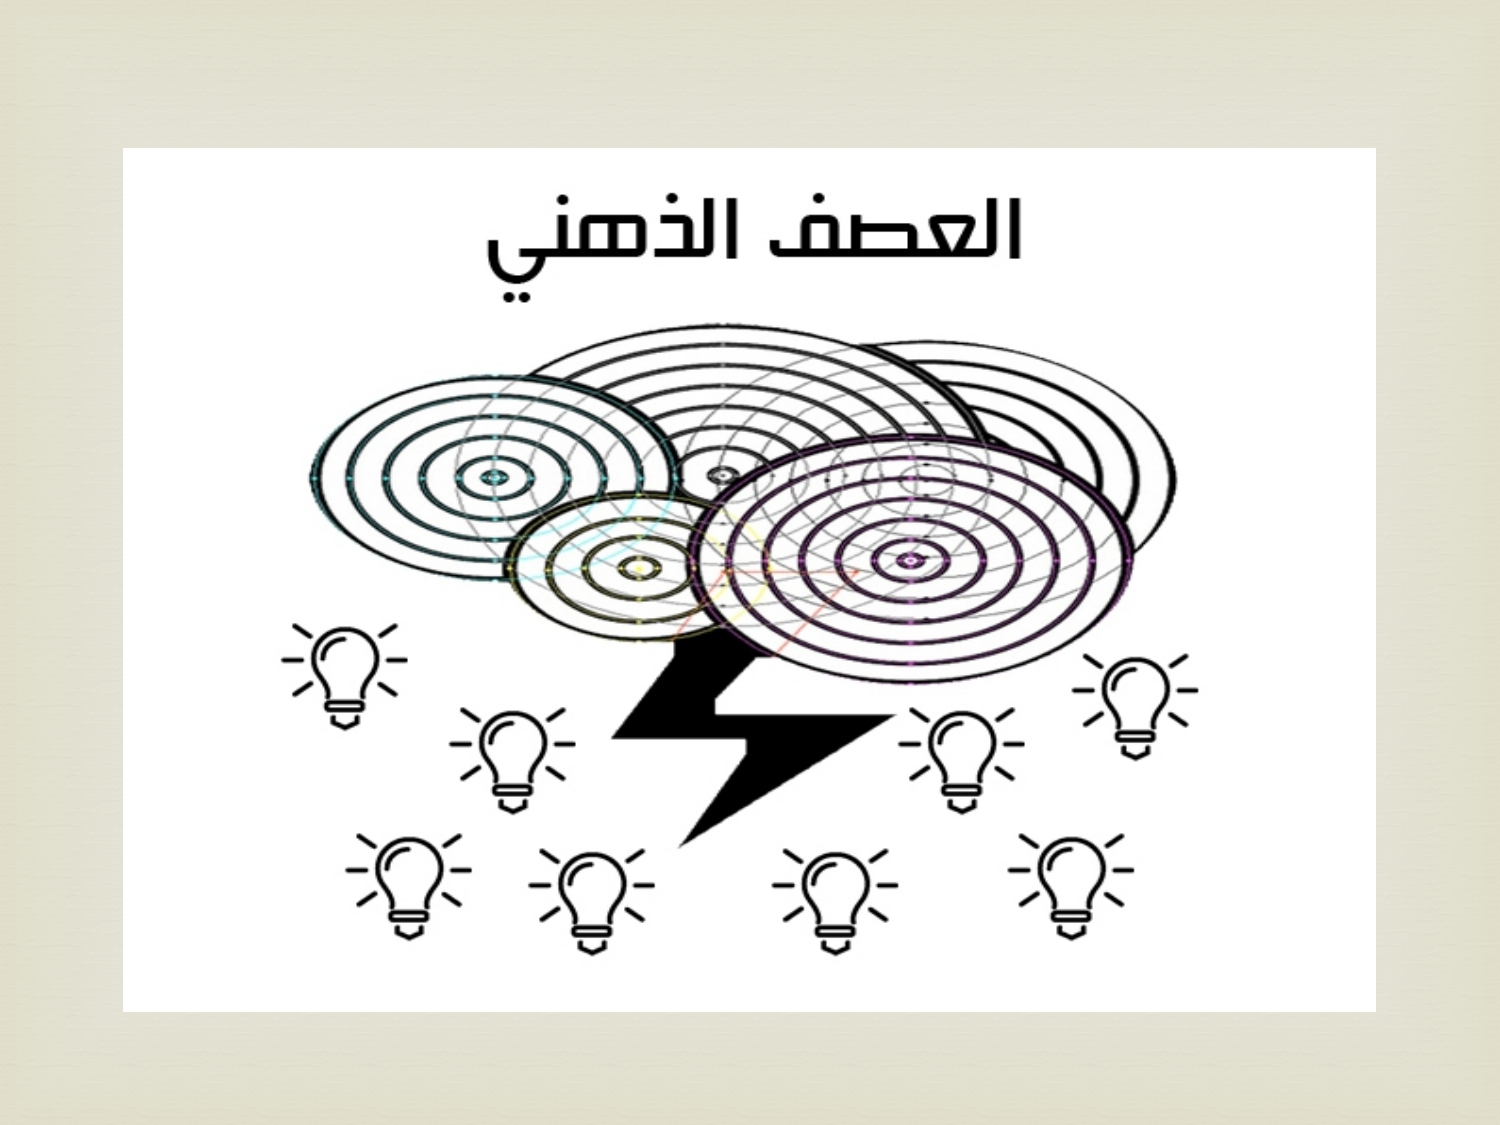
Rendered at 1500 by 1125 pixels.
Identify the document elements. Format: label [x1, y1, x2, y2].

list [123, 148, 1377, 1012]
